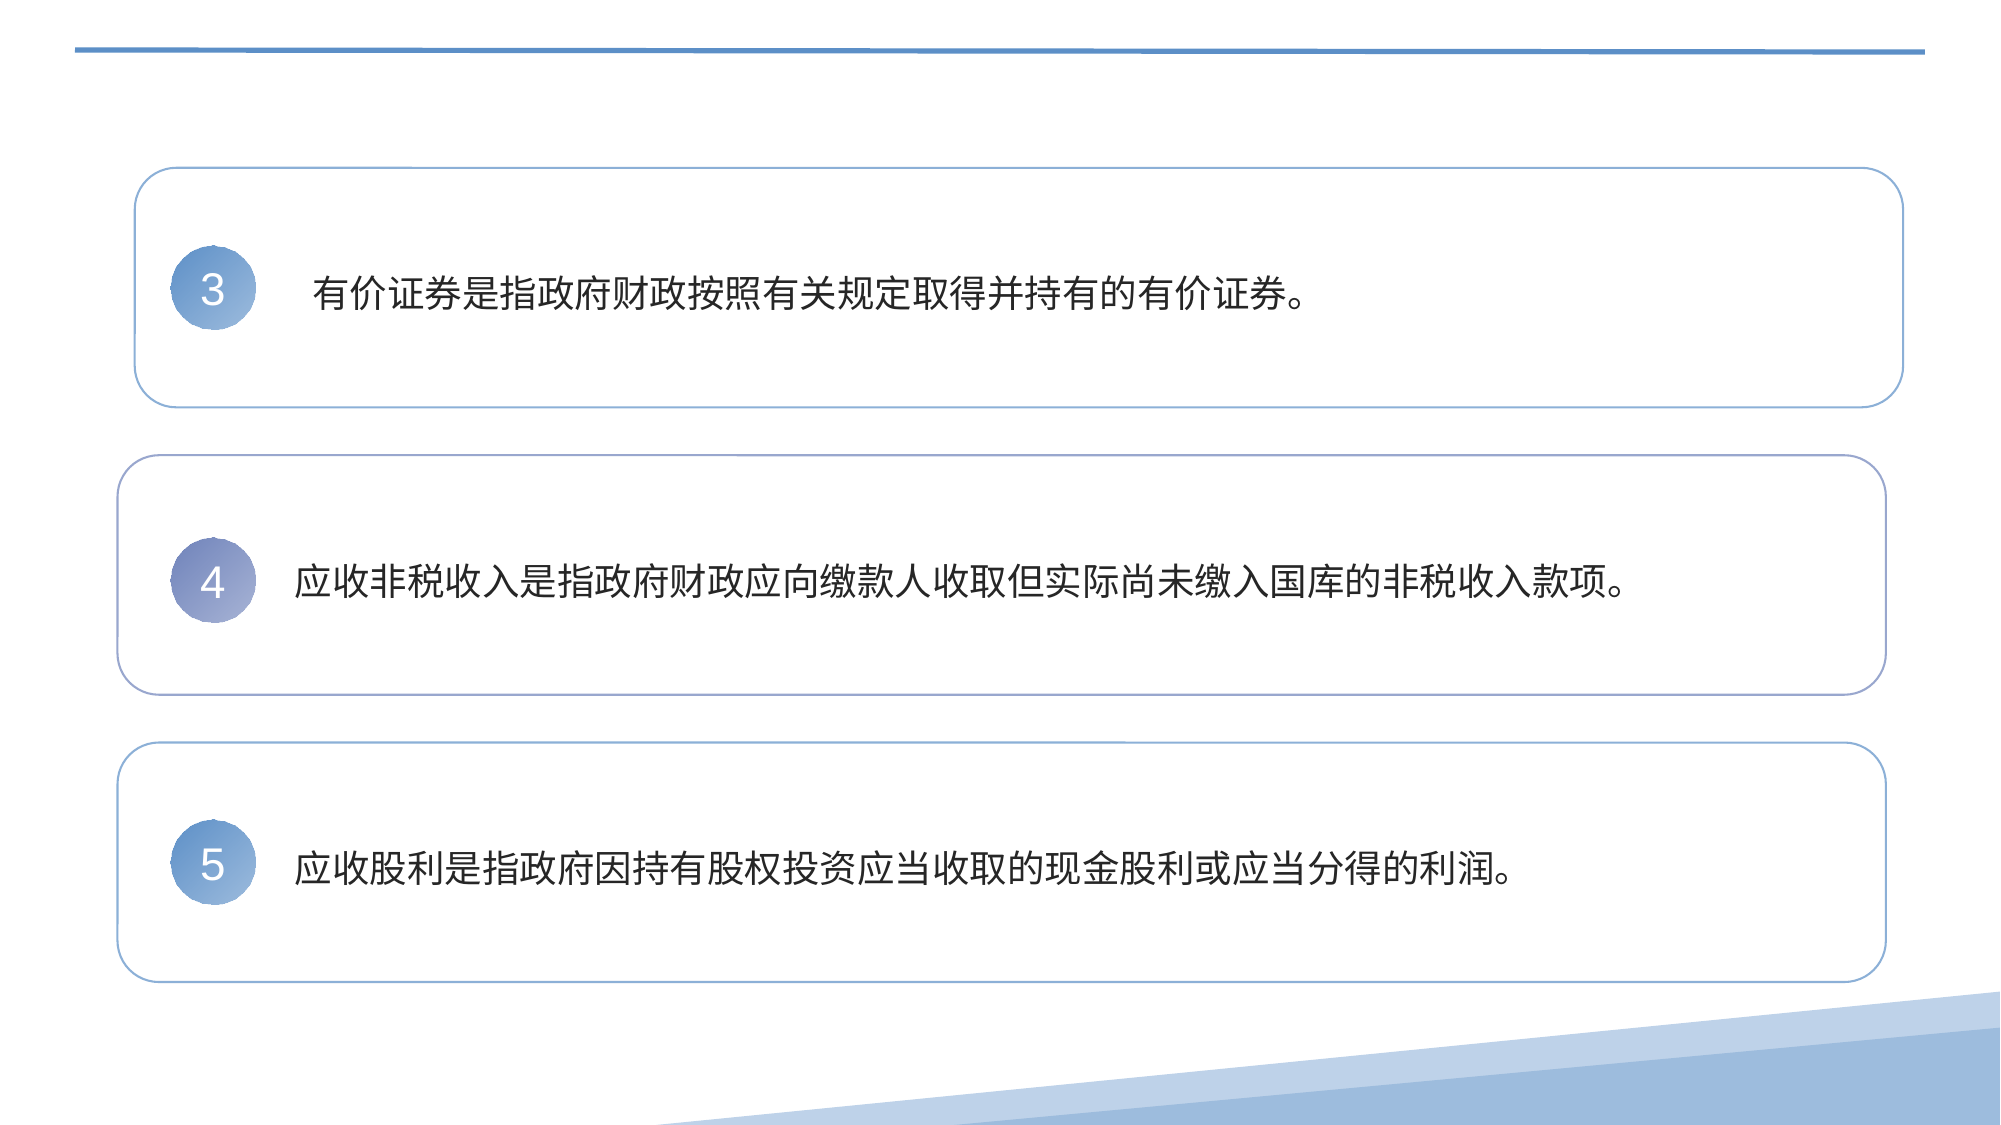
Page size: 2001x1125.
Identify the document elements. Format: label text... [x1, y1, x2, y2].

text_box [74, 49, 1925, 53]
text_box 5 [169, 819, 257, 906]
text_box 应收非税收入是指政府财政应向缴款人收取但实际尚未缴入国库的非税收入款项。 [116, 454, 1887, 696]
text_box 应收股利是指政府因持有股权投资应当收取的现金股利或应当分得的利润。 [116, 741, 1887, 984]
text_box 有价证券是指政府财政按照有关规定取得并持有的有价证券。 [133, 166, 1905, 409]
text_box 3 [169, 244, 257, 331]
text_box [656, 991, 2000, 1125]
text_box 4 [169, 536, 257, 624]
